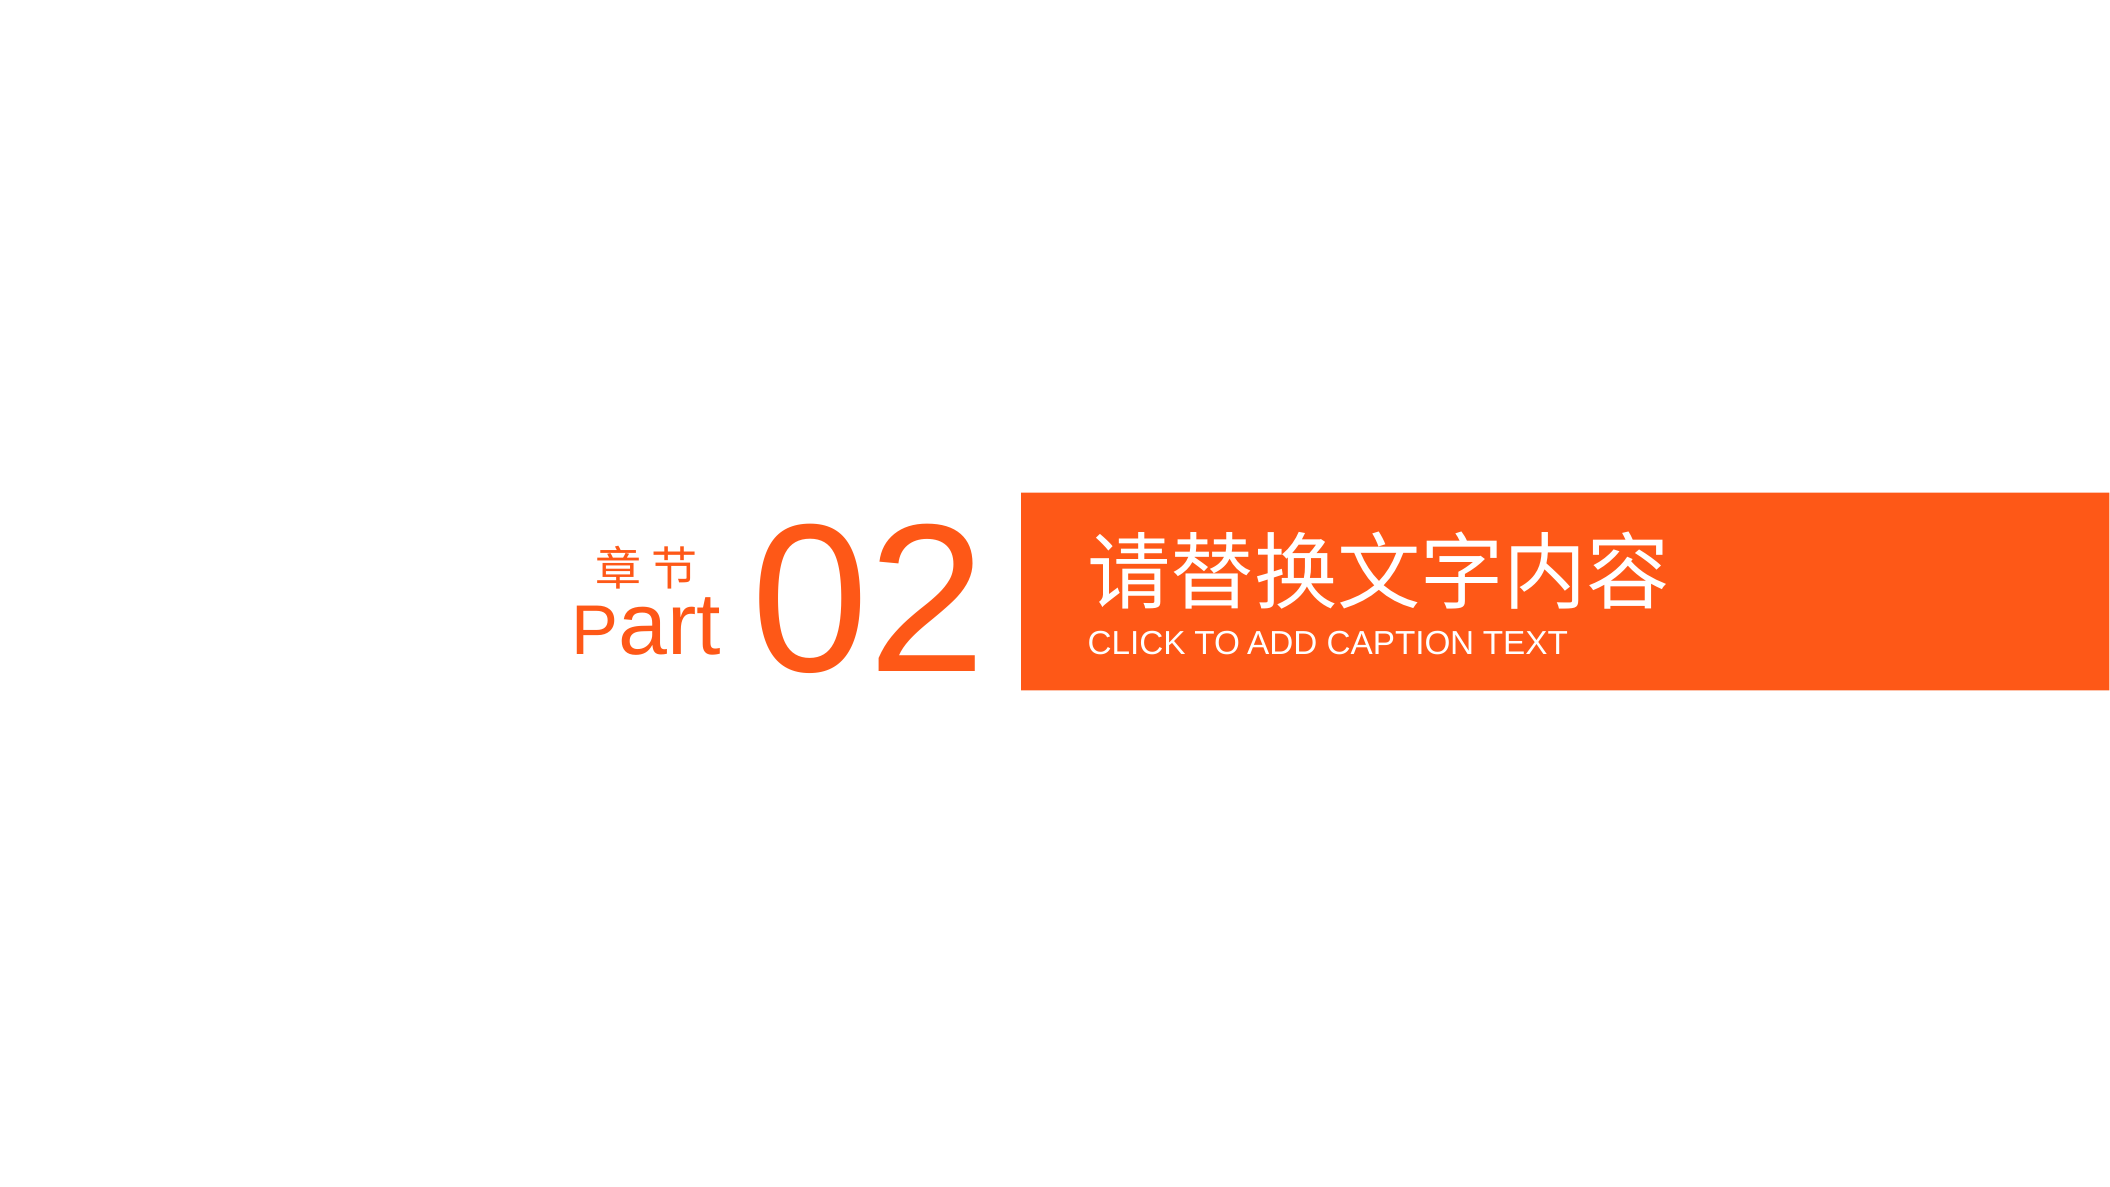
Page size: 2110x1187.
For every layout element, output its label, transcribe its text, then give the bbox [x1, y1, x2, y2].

text_box Part [571, 566, 722, 673]
text_box 章 节 [595, 539, 698, 595]
text_box 请替换文字内容 [1087, 530, 1787, 621]
text_box [1021, 492, 2110, 691]
text_box CLICK TO ADD CAPTION TEXT [1087, 625, 1787, 662]
text_box 02 [751, 460, 986, 714]
